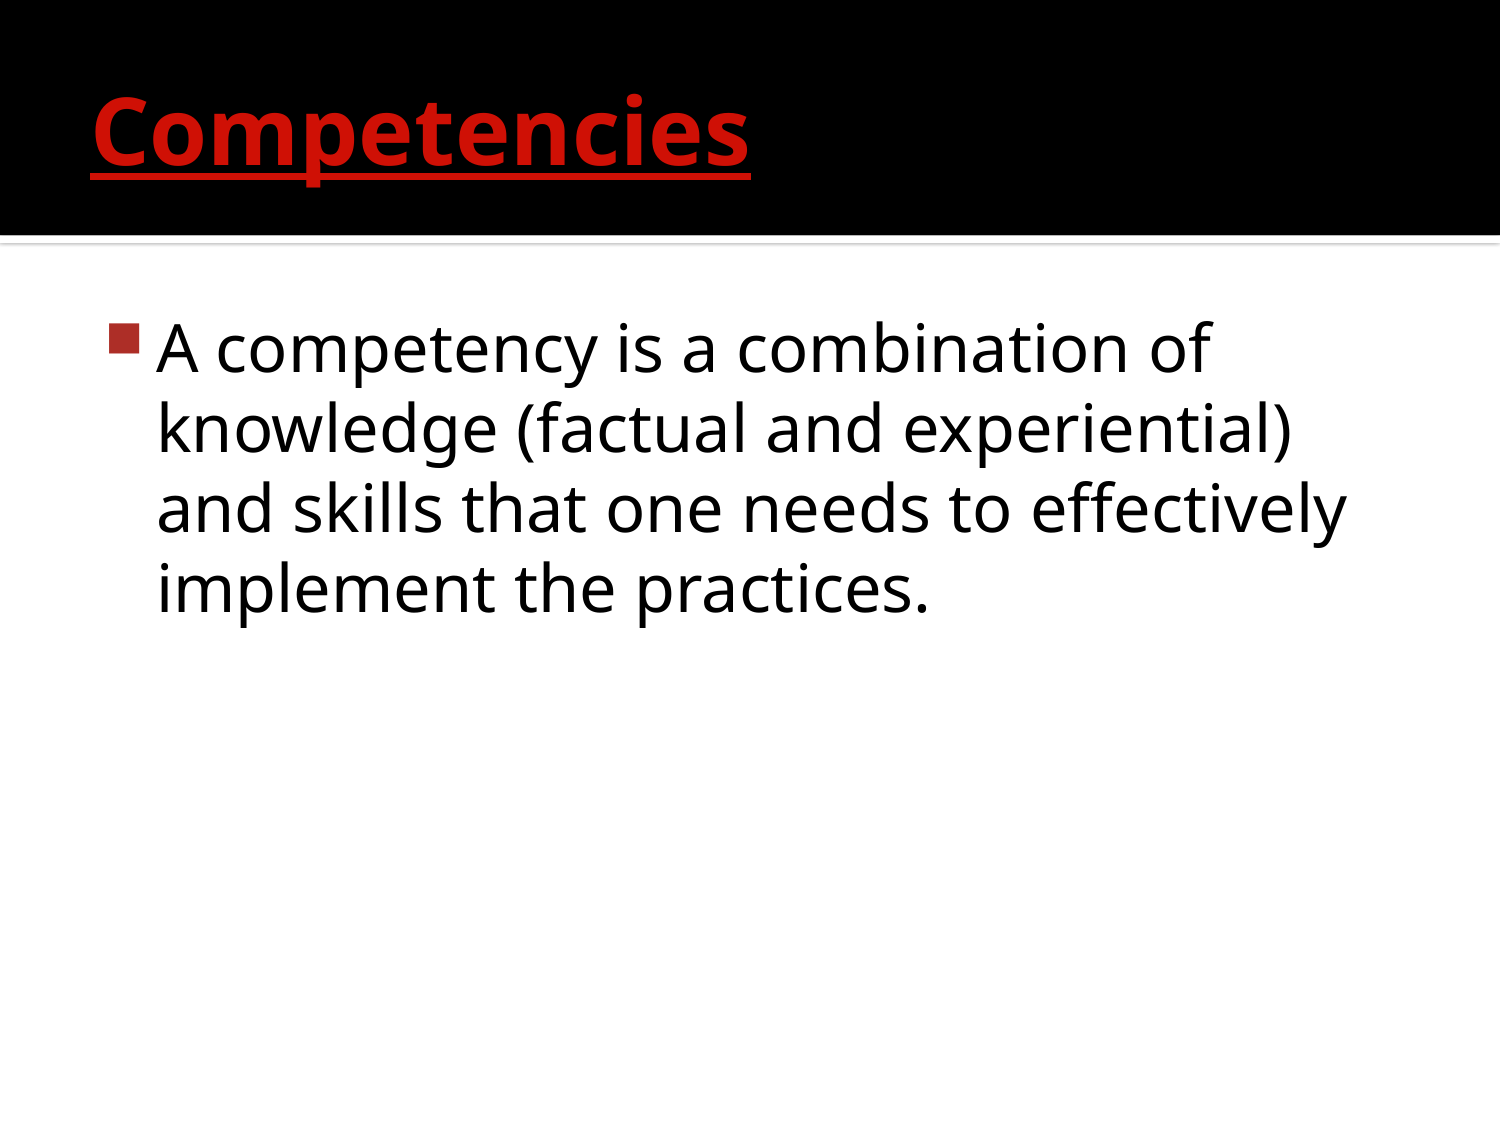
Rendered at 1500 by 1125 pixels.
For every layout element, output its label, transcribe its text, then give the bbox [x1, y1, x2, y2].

title Competencies [75, 25, 1425, 231]
list A competency is a combination of knowledge (factual and experiential) and skills that one needs to effectively implement the practices. [75, 291, 1425, 1050]
